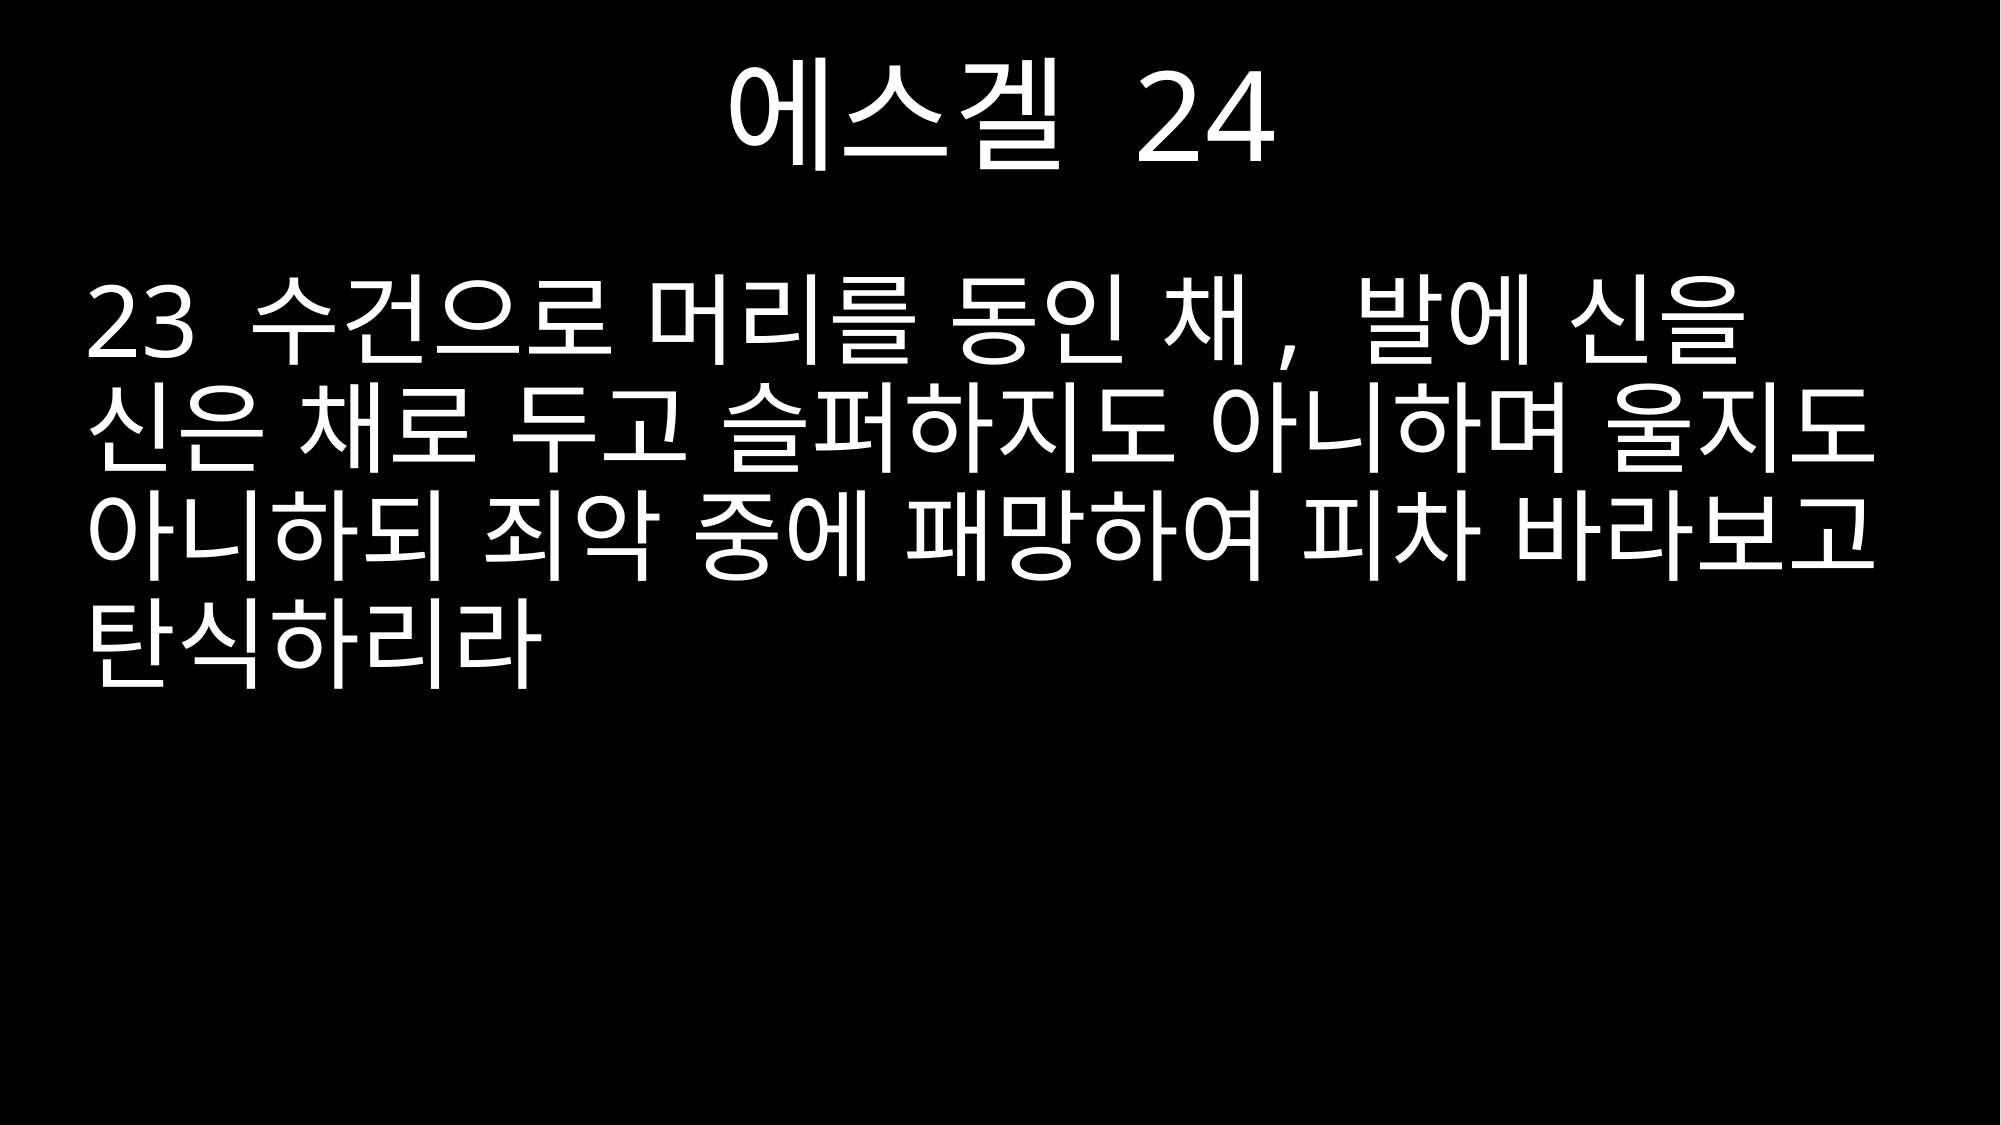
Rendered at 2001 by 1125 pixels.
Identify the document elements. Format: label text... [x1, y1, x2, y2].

picture [0, 0, 2001, 1125]
list 23 수건으로 머리를 동인 채, 발에 신을 신은 채로 두고 슬퍼하지도 아니하며 울지도 아니하되 죄악 중에 패망하여 피차 바라보고 탄식하리라 [69, 263, 1953, 423]
footer 에스겔 24 [0, 32, 2000, 192]
